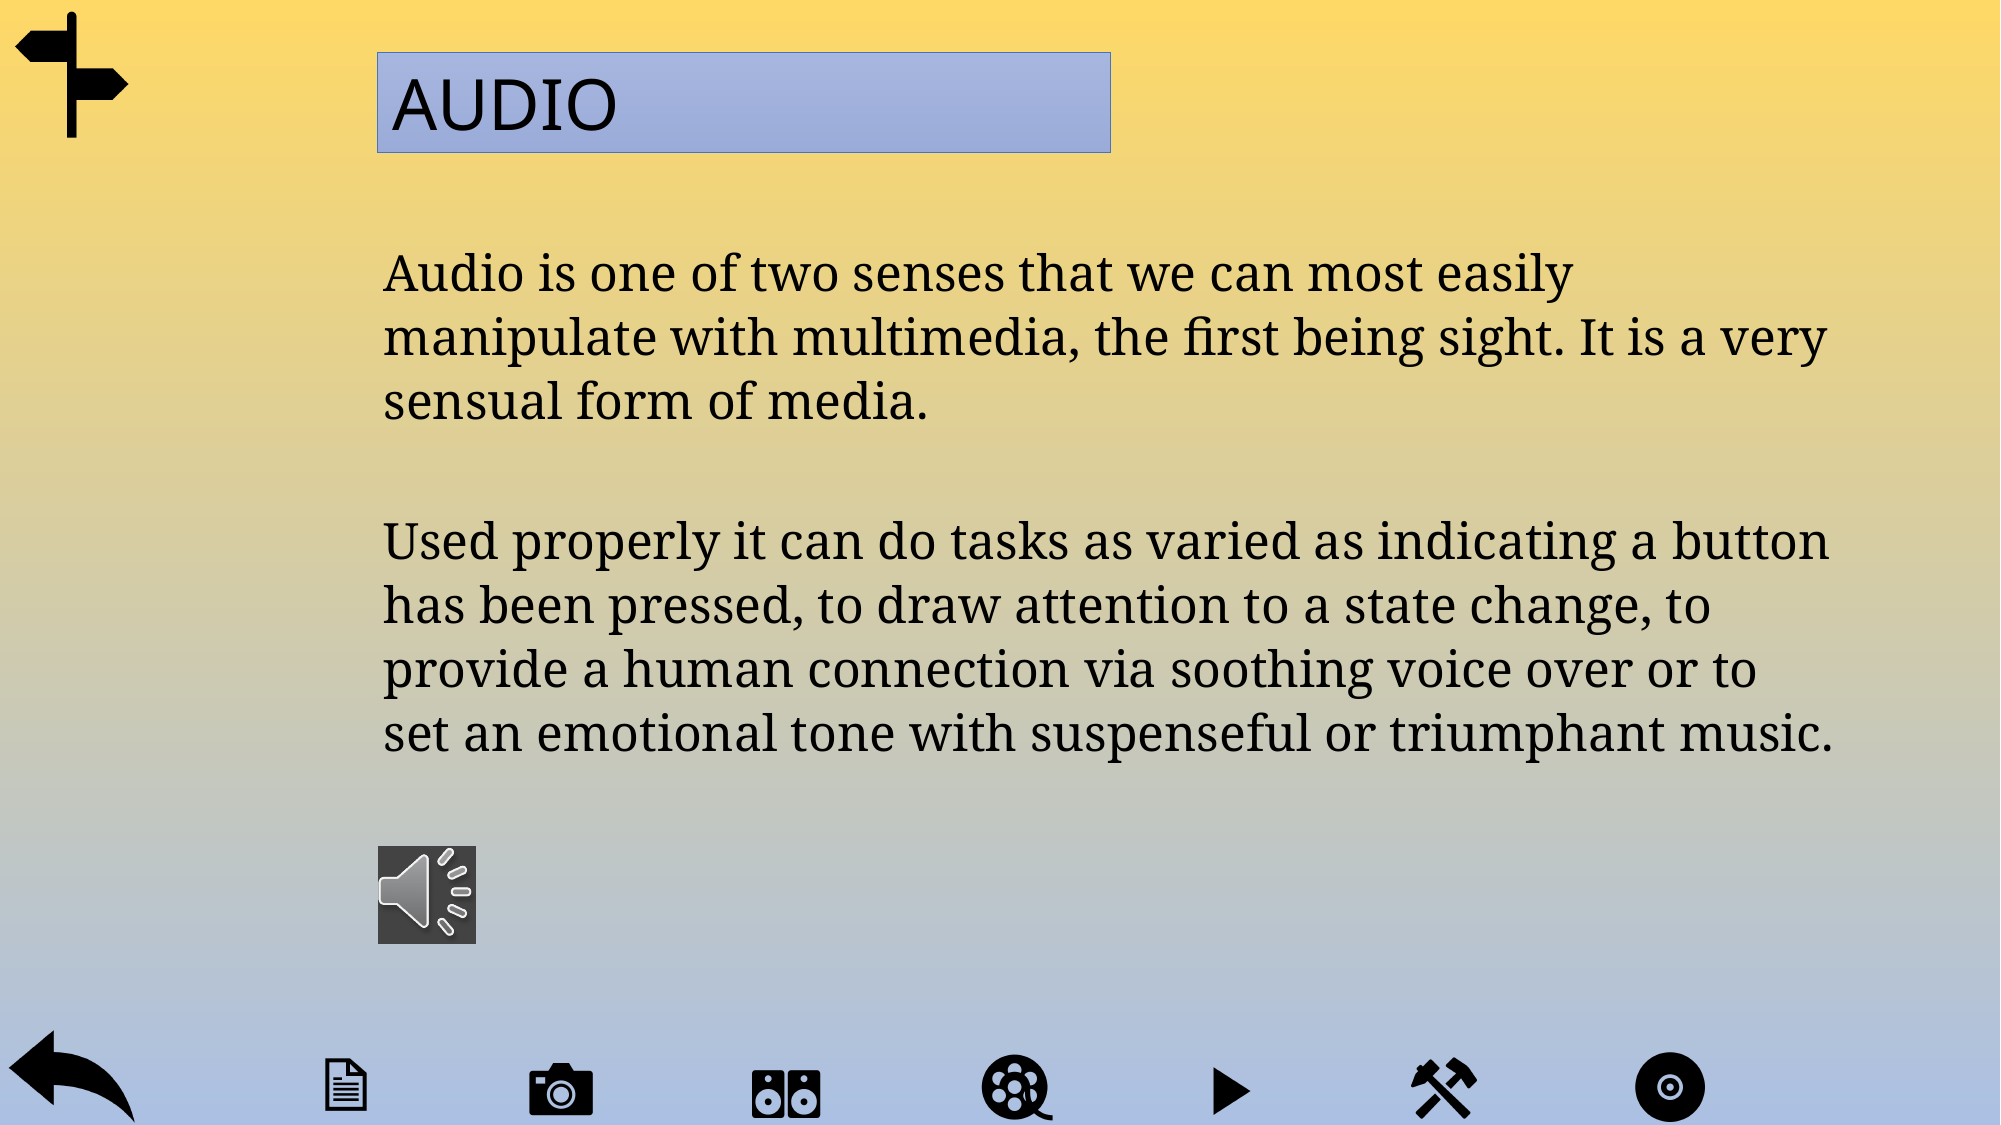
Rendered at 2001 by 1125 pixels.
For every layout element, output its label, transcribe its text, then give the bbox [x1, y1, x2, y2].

picture [0, 1000, 147, 1125]
picture [523, 1051, 599, 1125]
picture [314, 1053, 378, 1117]
picture [1201, 1060, 1263, 1122]
picture [0, 0, 147, 150]
picture [745, 1053, 827, 1125]
picture [1626, 1043, 1714, 1125]
picture [1408, 1052, 1480, 1124]
picture [973, 1046, 1056, 1125]
picture [377, 844, 478, 945]
text_box Audio is one of two senses that we can most easily manipulate with multimedia, the first being sight. It is a very sensual form of media. Used properly it can do tasks as varied as indicating a button has been pressed, to draw attention to a state change, to provide a human connection via soothing voice over or to set an emotional tone with suspenseful or triumphant music. [368, 229, 1853, 769]
text_box AUDIO [377, 52, 1111, 153]
